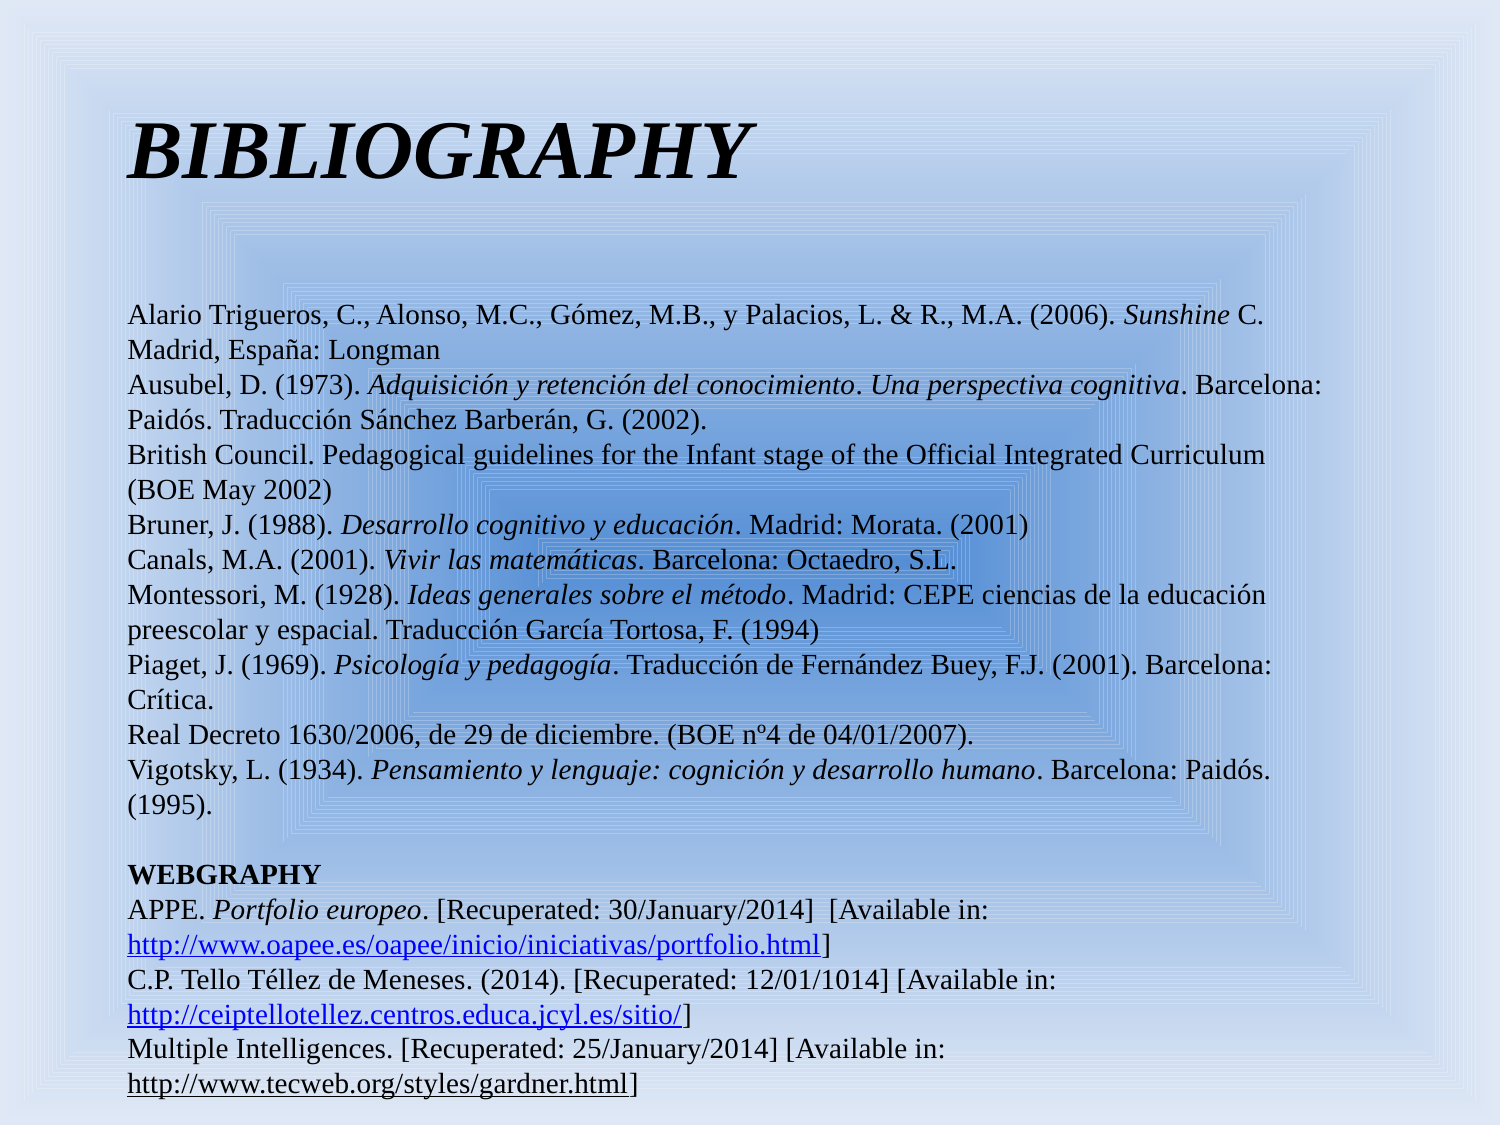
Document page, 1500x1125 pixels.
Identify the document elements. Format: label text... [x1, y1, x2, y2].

title BIBLIOGRAPHY Alario Trigueros, C., Alonso, M.C., Gómez, M.B., y Palacios, L. & R., M.A. (2006). Sunshine C. Madrid, España: Longman Ausubel, D. (1973). Adquisición y retención del conocimiento. Una perspectiva cognitiva. Barcelona: Paidós. Traducción Sánchez Barberán, G. (2002). British Council. Pedagogical guidelines for the Infant stage of the Official Integrated Curriculum (BOE May 2002) Bruner, J. (1988). Desarrollo cognitivo y educación. Madrid: Morata. (2001) Canals, M.A. (2001). Vivir las matemáticas. Barcelona: Octaedro, S.L. Montessori, M. (1928). Ideas generales sobre el método. Madrid: CEPE ciencias de la educación preescolar y espacial. Traducción García Tortosa, F. (1994) Piaget, J. (1969). Psicología y pedagogía. Traducción de Fernández Buey, F.J. (2001). Barcelona: Crítica. Real Decreto 1630/2006, de 29 de diciembre. (BOE nº4 de 04/01/2007). Vigotsky, L. (1934). Pensamiento y lenguaje: cognición y desarrollo humano. Barcelona: Paidós. (1995). WEBGRAPHY APPE. Portfolio europeo. [Recuperated: 30/January/2014] [Available in: http://www.oapee.es/oapee/inicio/iniciativas/portfolio.html] C.P. Tello Téllez de Meneses. (2014). [Recuperated: 12/01/1014] [Available in: http://ceiptellotellez.centros.educa.jcyl.es/sitio/] Multiple Intelligences. [Recuperated: 25/January/2014] [Available in: http://www.tecweb.org/styles/gardner.html] [76, 54, 1353, 297]
